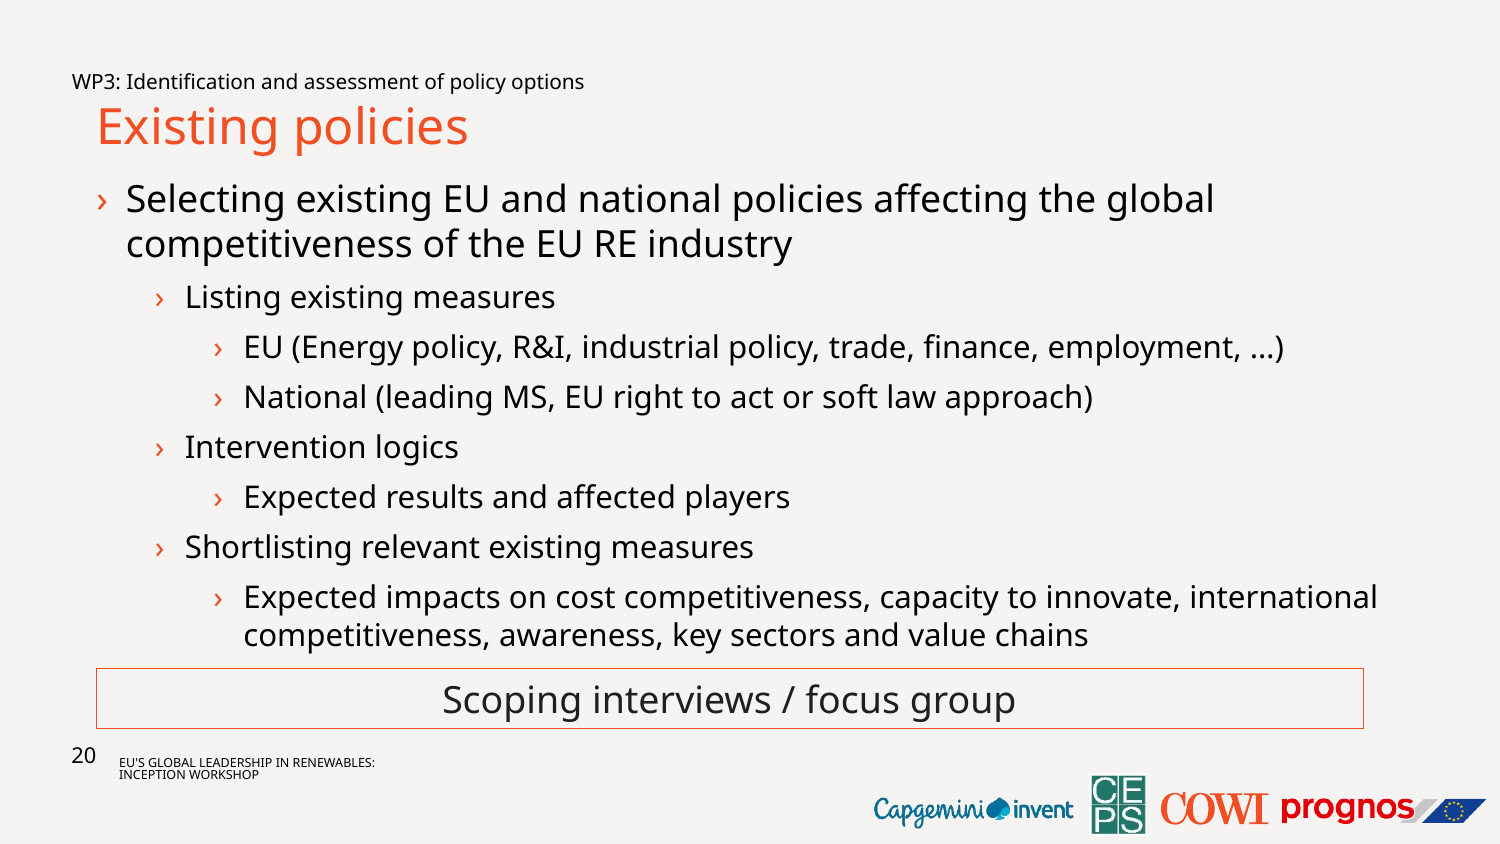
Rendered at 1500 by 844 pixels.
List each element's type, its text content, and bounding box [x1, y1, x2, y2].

picture [1089, 773, 1147, 836]
text_box EU's global leadership in renewables: Inception workshop [119, 763, 441, 776]
text_box Scoping interviews / focus group [96, 668, 1364, 729]
slide_number 20 [29, 733, 97, 796]
picture [1282, 797, 1487, 836]
list Selecting existing EU and national policies affecting the global competitiveness of the EU RE industry Listing existing measures EU (Energy policy, R&I, industrial policy, trade, finance, employment, …) National (leading MS, EU right to act or soft law approach) Intervention logics Expected results and affected players Shortlisting relevant existing measures Expected impacts on cost competitiveness, capacity to innovate, international competitiveness, awareness, key sectors and value chains [96, 175, 1404, 692]
title Existing policies [96, 100, 1404, 163]
picture [871, 793, 1076, 831]
list WP3: Identification and assessment of policy options [68, 68, 1432, 100]
